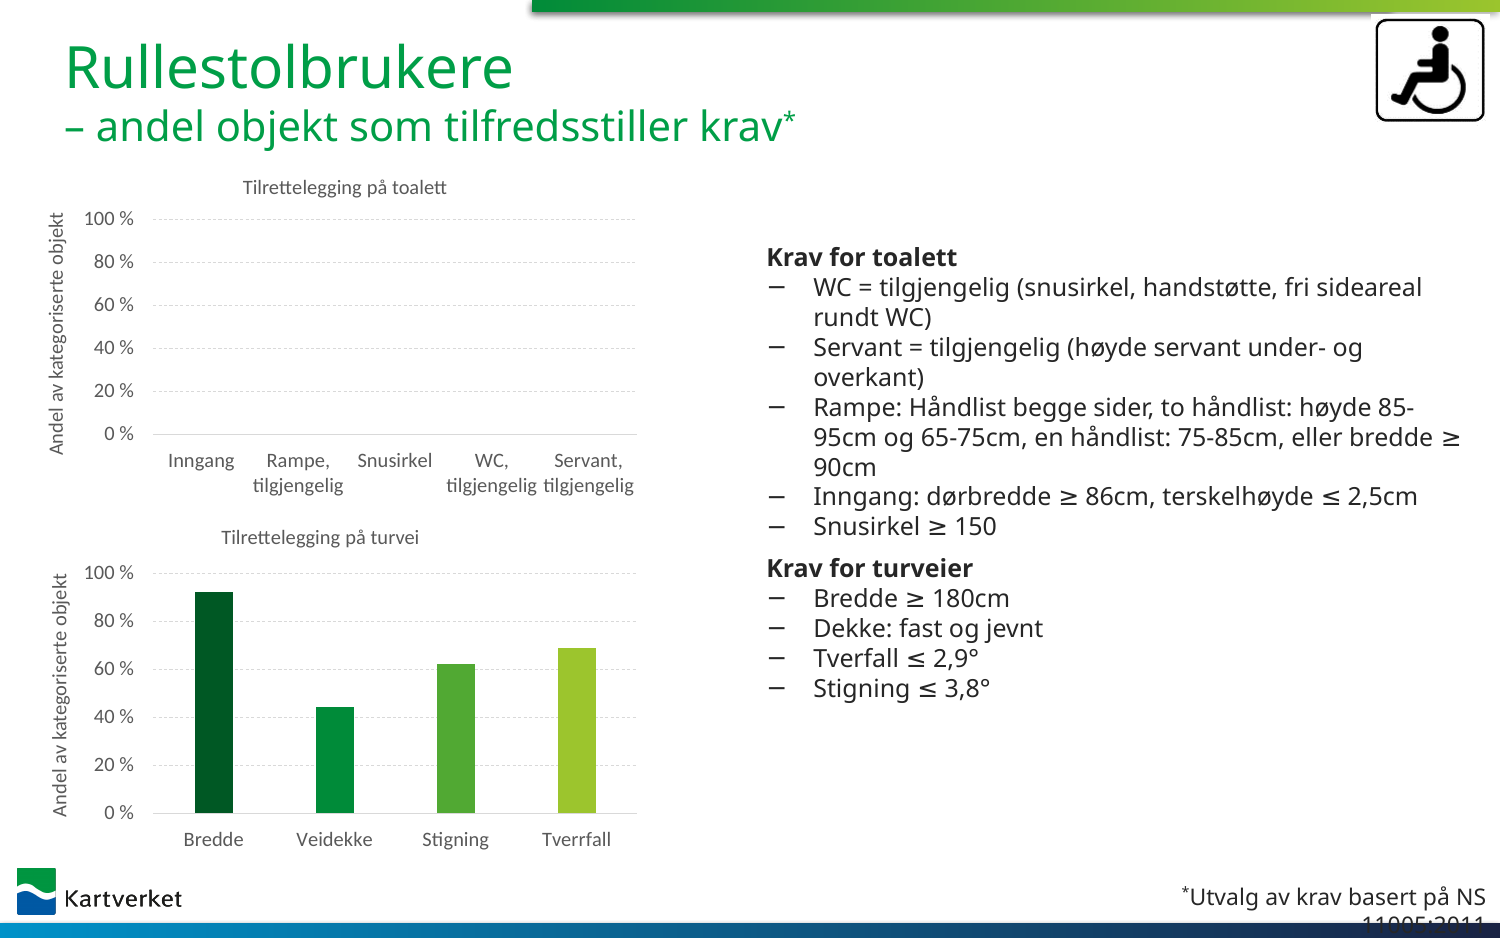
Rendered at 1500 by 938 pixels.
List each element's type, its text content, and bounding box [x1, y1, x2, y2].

picture [41, 520, 650, 859]
text_box Krav for toalett WC = tilgjengelig (snusirkel, handstøtte, fri sideareal rundt WC) Servant = tilgjengelig (høyde servant under- og overkant) Rampe: Håndlist begge sider, to håndlist: høyde 85-95cm og 65-75cm, en håndlist: 75-85cm, eller bredde ≥ 90cm Inngang: dørbredde ≥ 86cm, terskelhøyde ≤ 2,5cm Snusirkel ≥ 150 [751, 234, 1483, 545]
picture [41, 166, 650, 505]
text_box Rullestolbrukere – andel objekt som tilfredsstiller krav* [49, 14, 1431, 158]
picture [1371, 13, 1491, 127]
text_box Krav for turveier Bredde ≥ 180cm Dekke: fast og jevnt Tverfall ≤ 2,9° Stigning ≤ 3,8° [751, 545, 1483, 710]
text_box *Utvalg av krav basert på NS 11005:2011 [1068, 873, 1500, 938]
